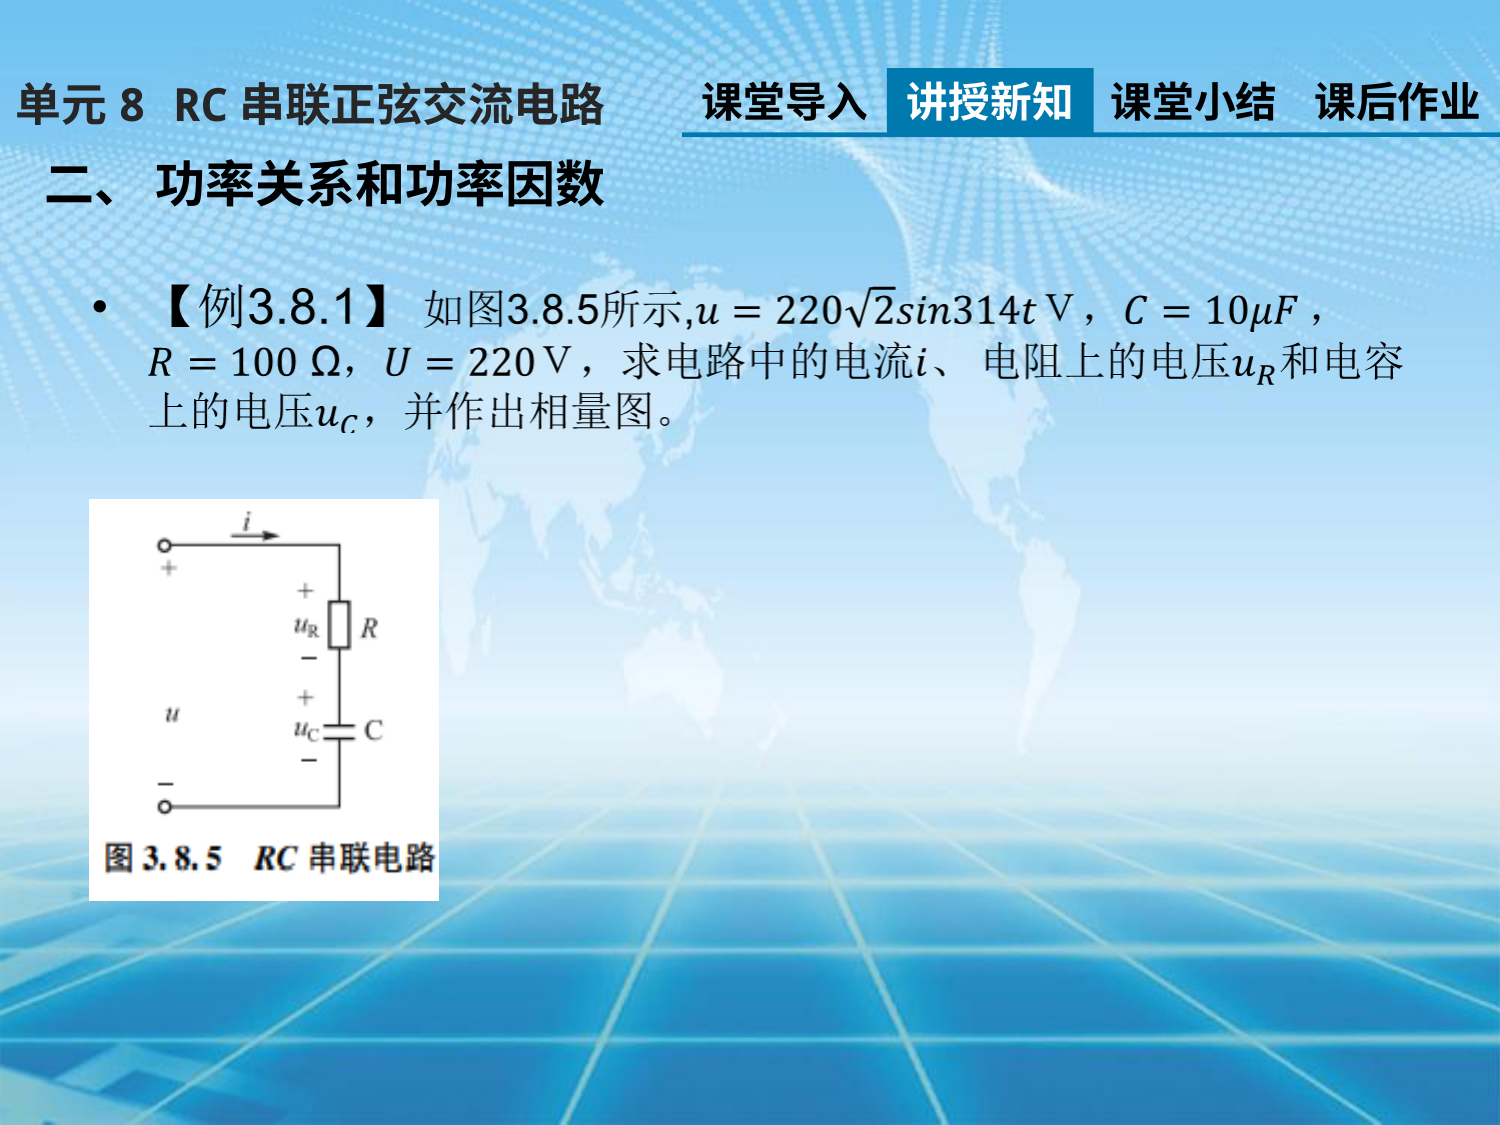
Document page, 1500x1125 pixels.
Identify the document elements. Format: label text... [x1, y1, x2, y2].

text_box [76, 267, 1427, 433]
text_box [1, 67, 1500, 139]
picture [0, 0, 1500, 1125]
text_box 二、 功率关系和功率因数 [1, 151, 649, 214]
